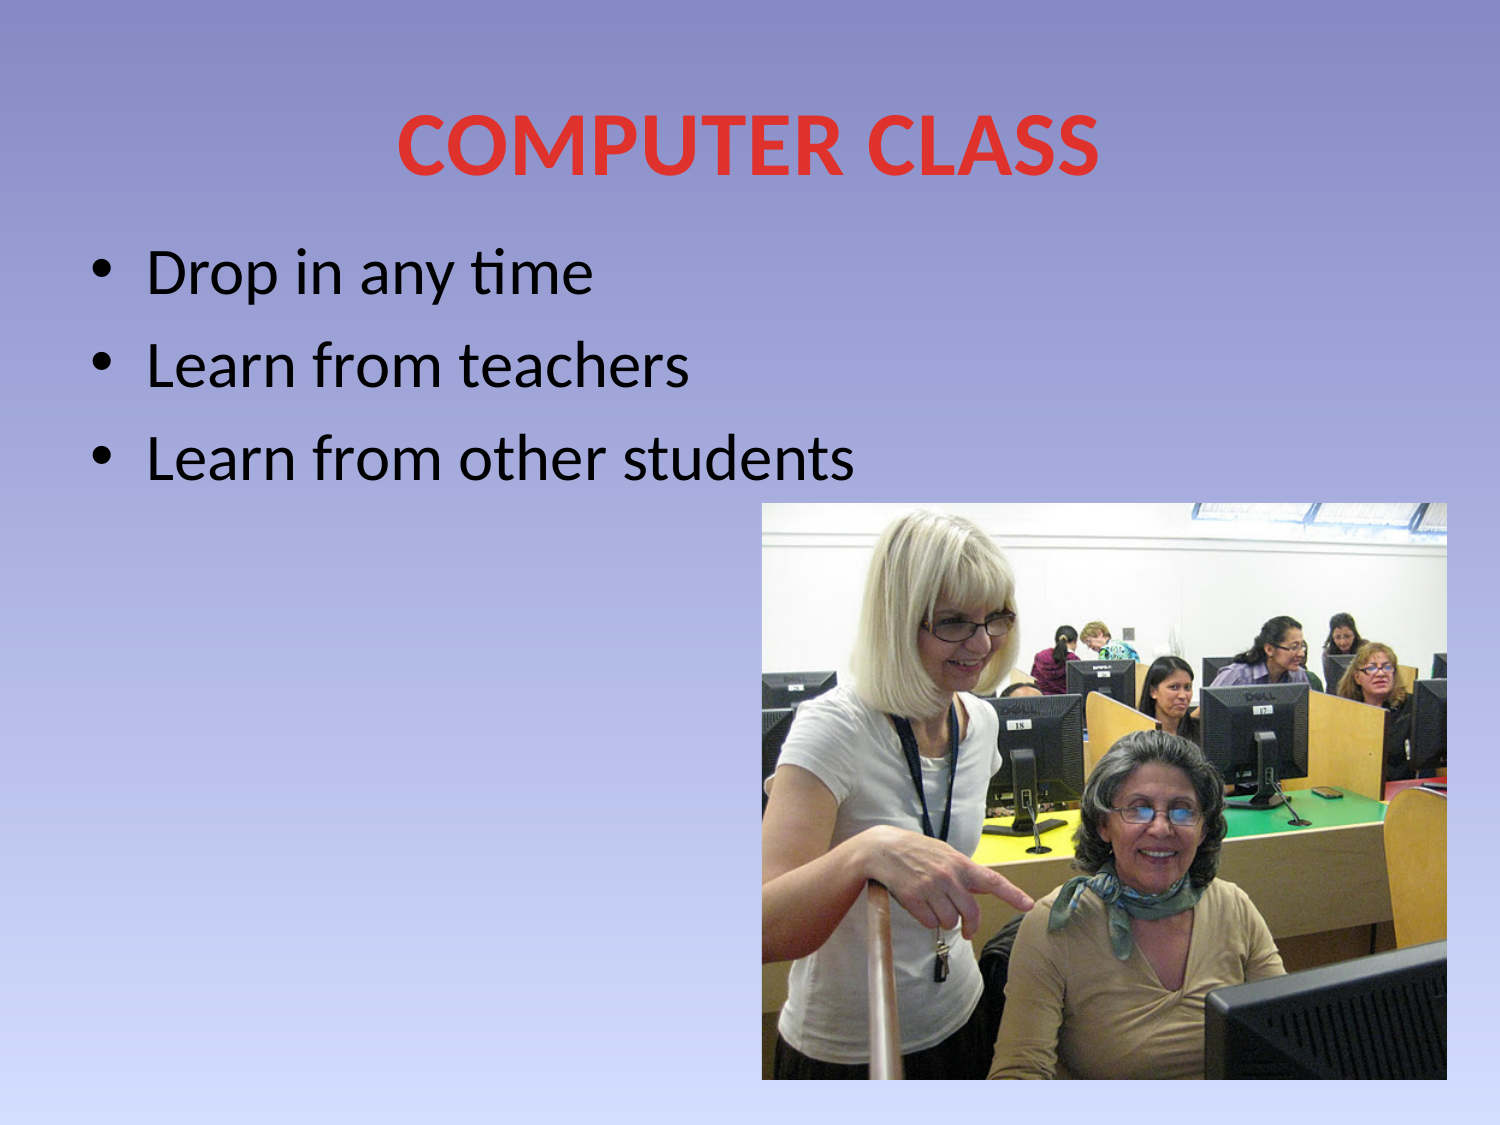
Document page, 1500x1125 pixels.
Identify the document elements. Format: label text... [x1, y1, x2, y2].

picture [761, 503, 1448, 1080]
list Drop in any time Learn from teachers Learn from other students [75, 219, 1425, 1005]
title COMPUTER CLASS [75, 45, 1425, 219]
